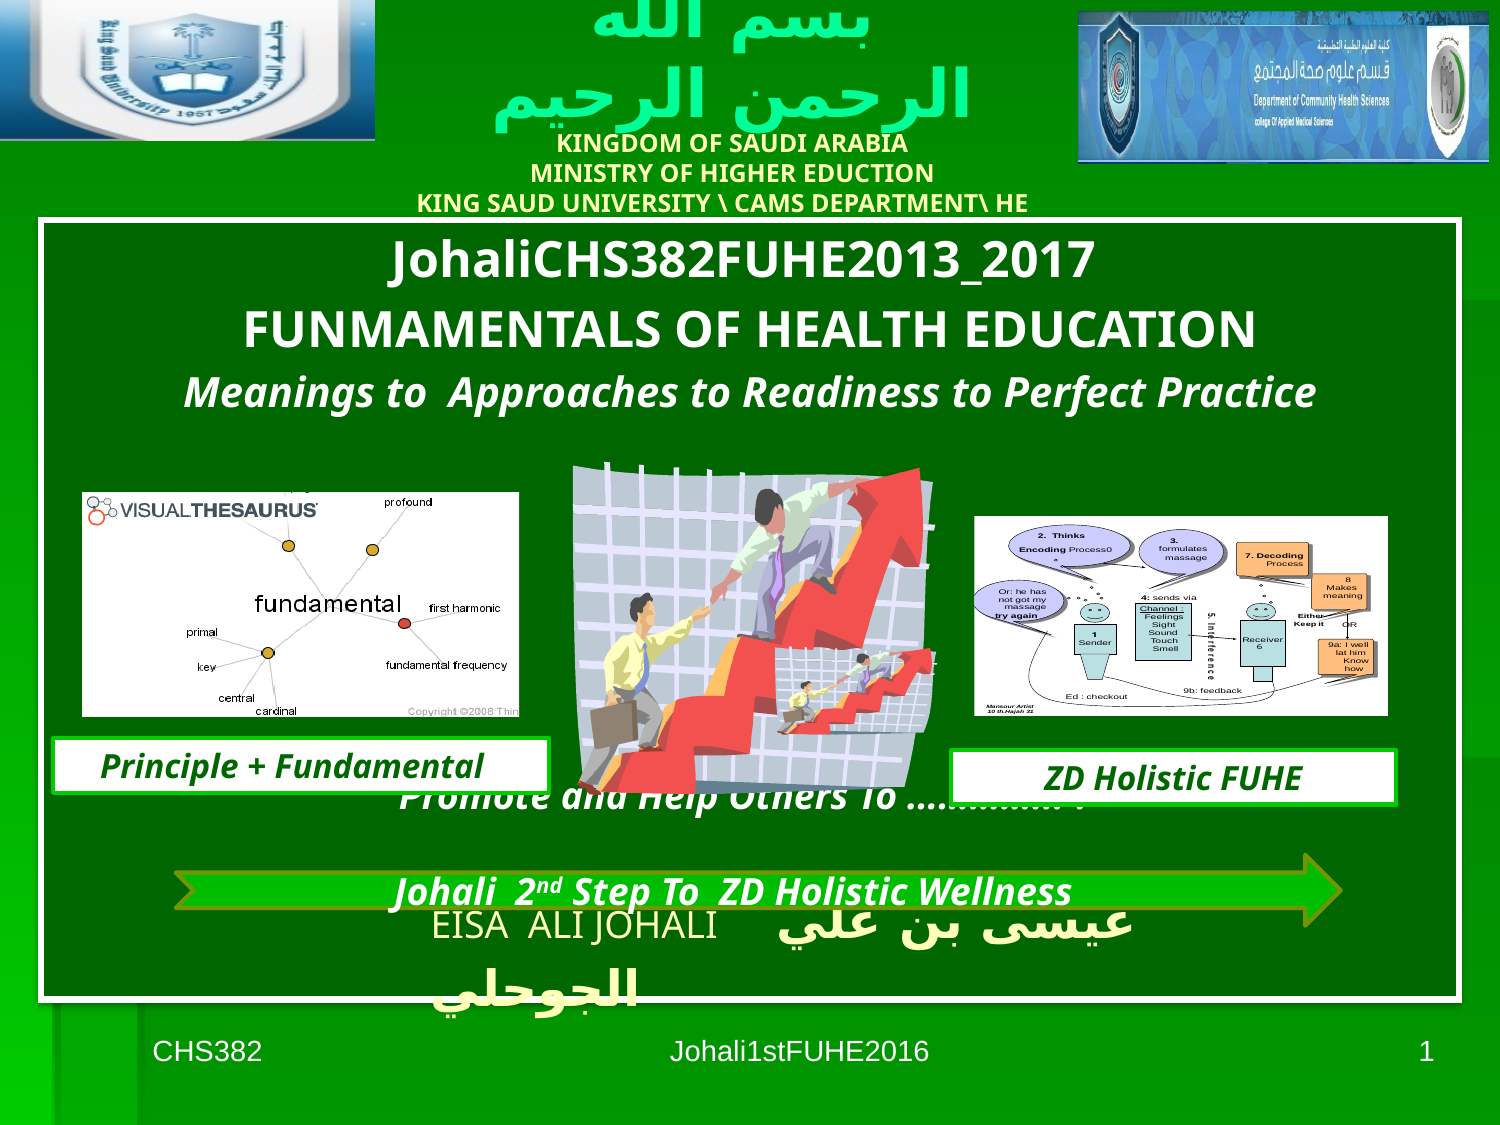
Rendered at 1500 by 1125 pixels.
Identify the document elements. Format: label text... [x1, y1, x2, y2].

text_box بسم الله الرحمن الرحيم [445, 0, 1020, 102]
text_box EISA ALI JOHALI عيسى بن علي الجوحلي [312, 933, 1255, 973]
picture [0, 0, 376, 141]
text_box Johali 2nd Step To ZD Holistic Wellness [173, 852, 1343, 928]
picture [1077, 11, 1489, 165]
slide_number 1 [1137, 1024, 1451, 1103]
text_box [974, 515, 1389, 717]
list JohaliCHS382FUHE2013_2017 FUNMAMENTALS OF HEALTH EDUCATION Meanings to Approaches to Readiness to Perfect Practice Remember by “ Promote and Help Others To …………... ? [38, 217, 1462, 1003]
slide_number CHS382 [137, 1024, 450, 1103]
title KINGDOM OF SAUDI ARABIA MINISTRY OF HIGHER EDUCTION KING SAUD UNIVERSITY \ CAMS DEPARTMENT\ HE [363, 112, 1102, 215]
picture [572, 456, 940, 800]
text_box ZD Holistic FUHE [949, 748, 1398, 807]
footer Johali1stFUHE2016 [562, 1024, 1038, 1071]
text_box Principle + Fundamental [51, 736, 551, 795]
picture [81, 491, 520, 717]
